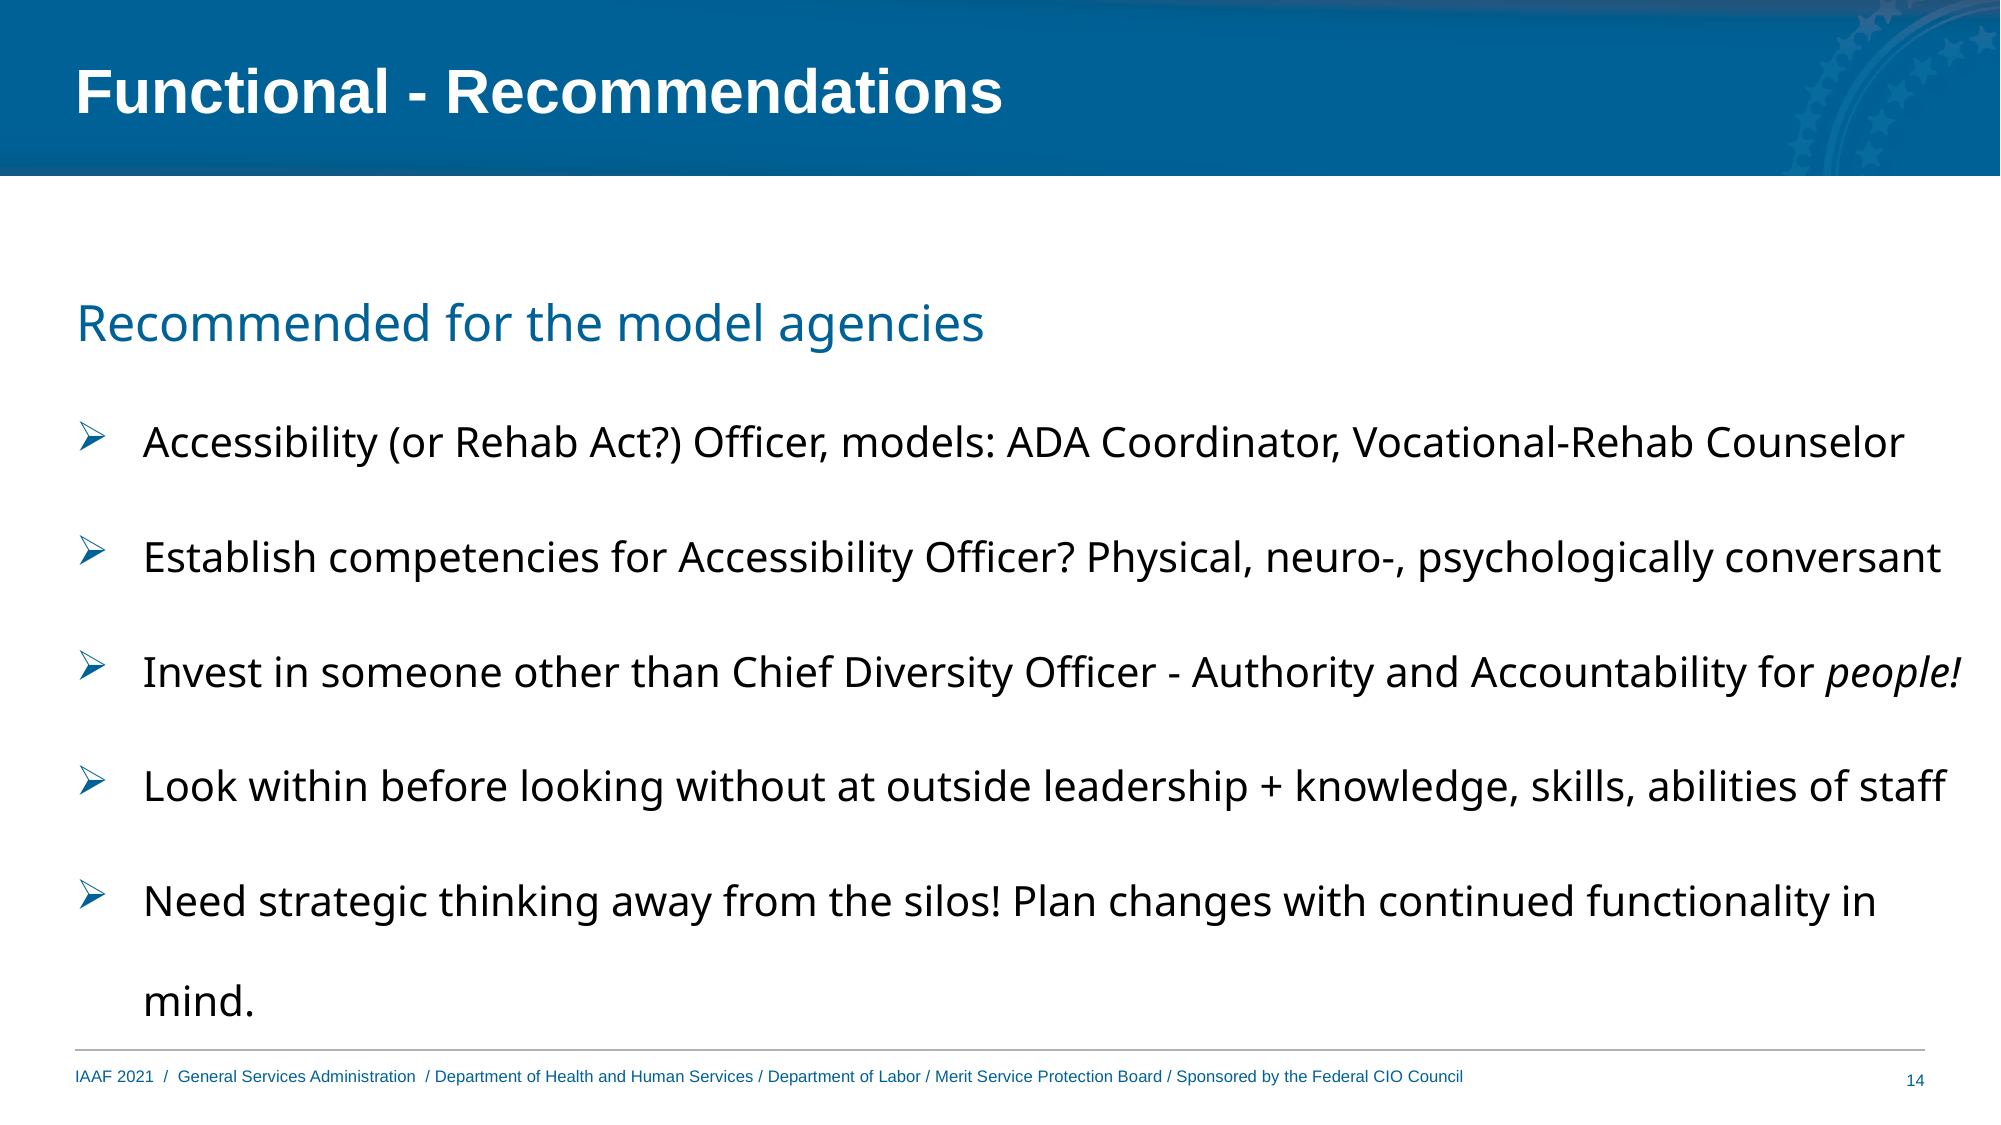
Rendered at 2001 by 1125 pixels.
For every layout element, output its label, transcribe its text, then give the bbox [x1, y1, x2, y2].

picture [0, 0, 2000, 176]
picture [0, 168, 666, 176]
slide_number 14 [1880, 1065, 1925, 1095]
title Functional - Recommendations [75, 52, 1800, 128]
list Recommended for the model agencies Accessibility (or Rehab Act?) Officer, models: ADA Coordinator, Vocational-Rehab Counselor Establish competencies for Accessibility Officer? Physical, neuro-, psychologically conversant Invest in someone other than Chief Diversity Officer - Authority and Accountability for people! Look within before looking without at outside leadership + knowledge, skills, abilities of staff Need strategic thinking away from the silos! Plan changes with continued functionality in mind. [52, 224, 2000, 1034]
